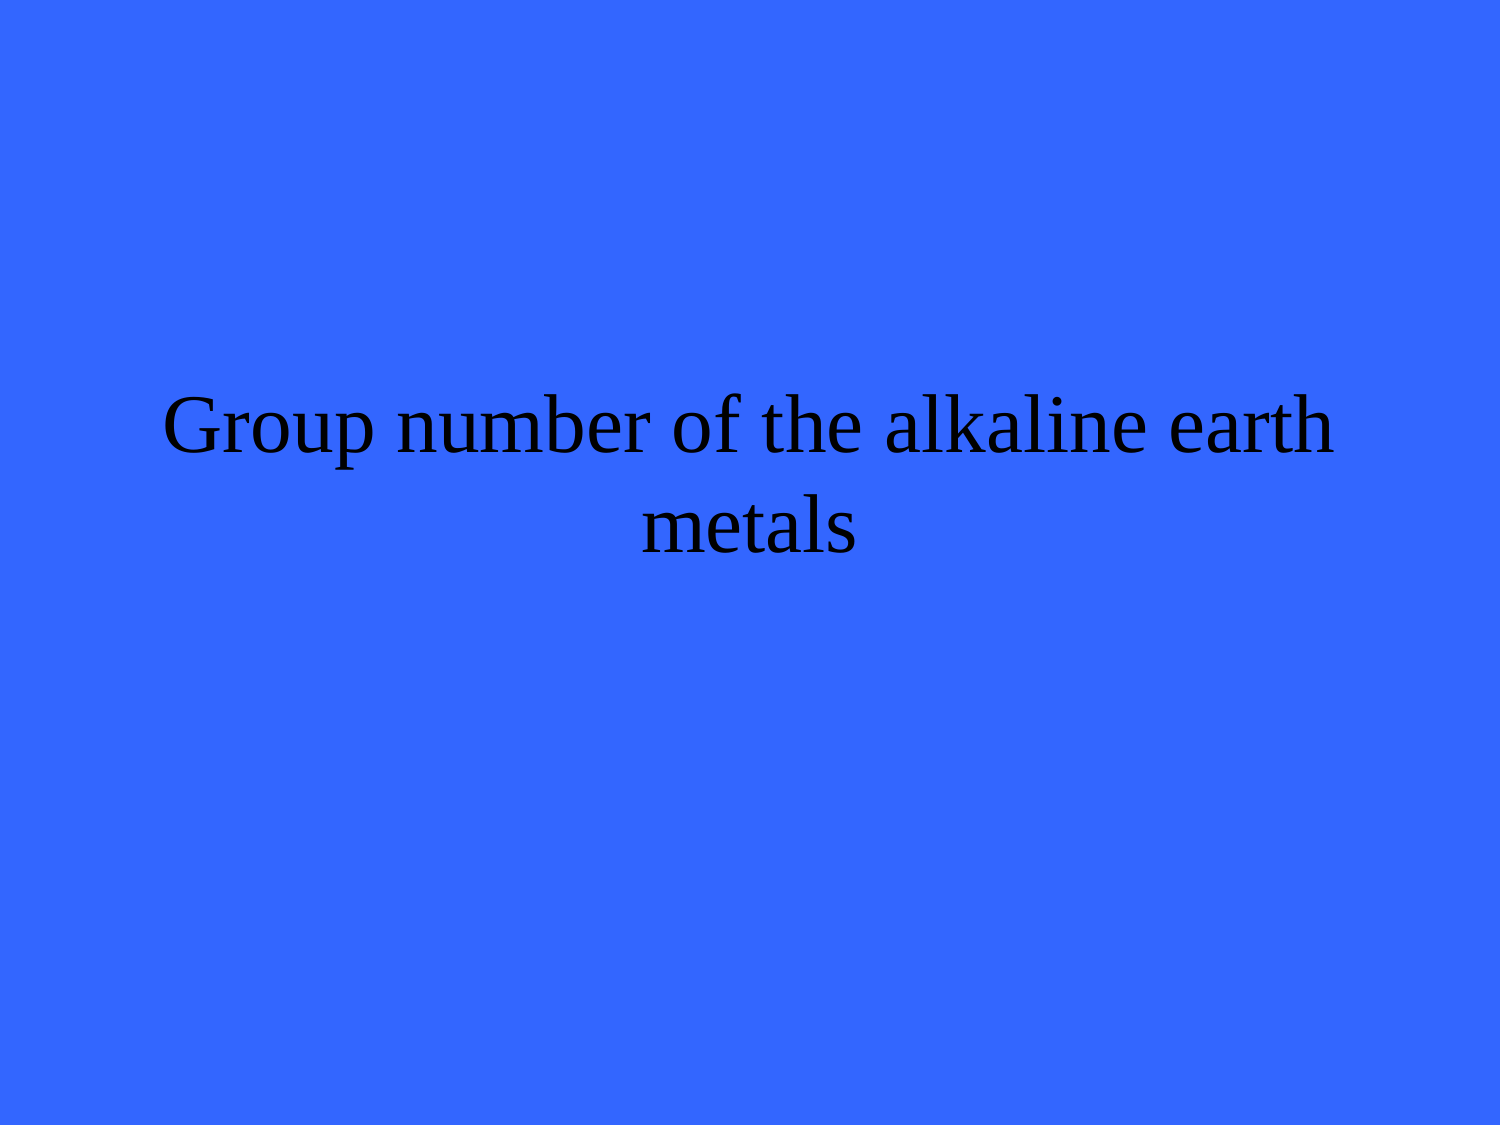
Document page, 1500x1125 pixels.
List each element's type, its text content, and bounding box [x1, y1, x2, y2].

title Group number of the alkaline earth metals [112, 374, 1388, 563]
